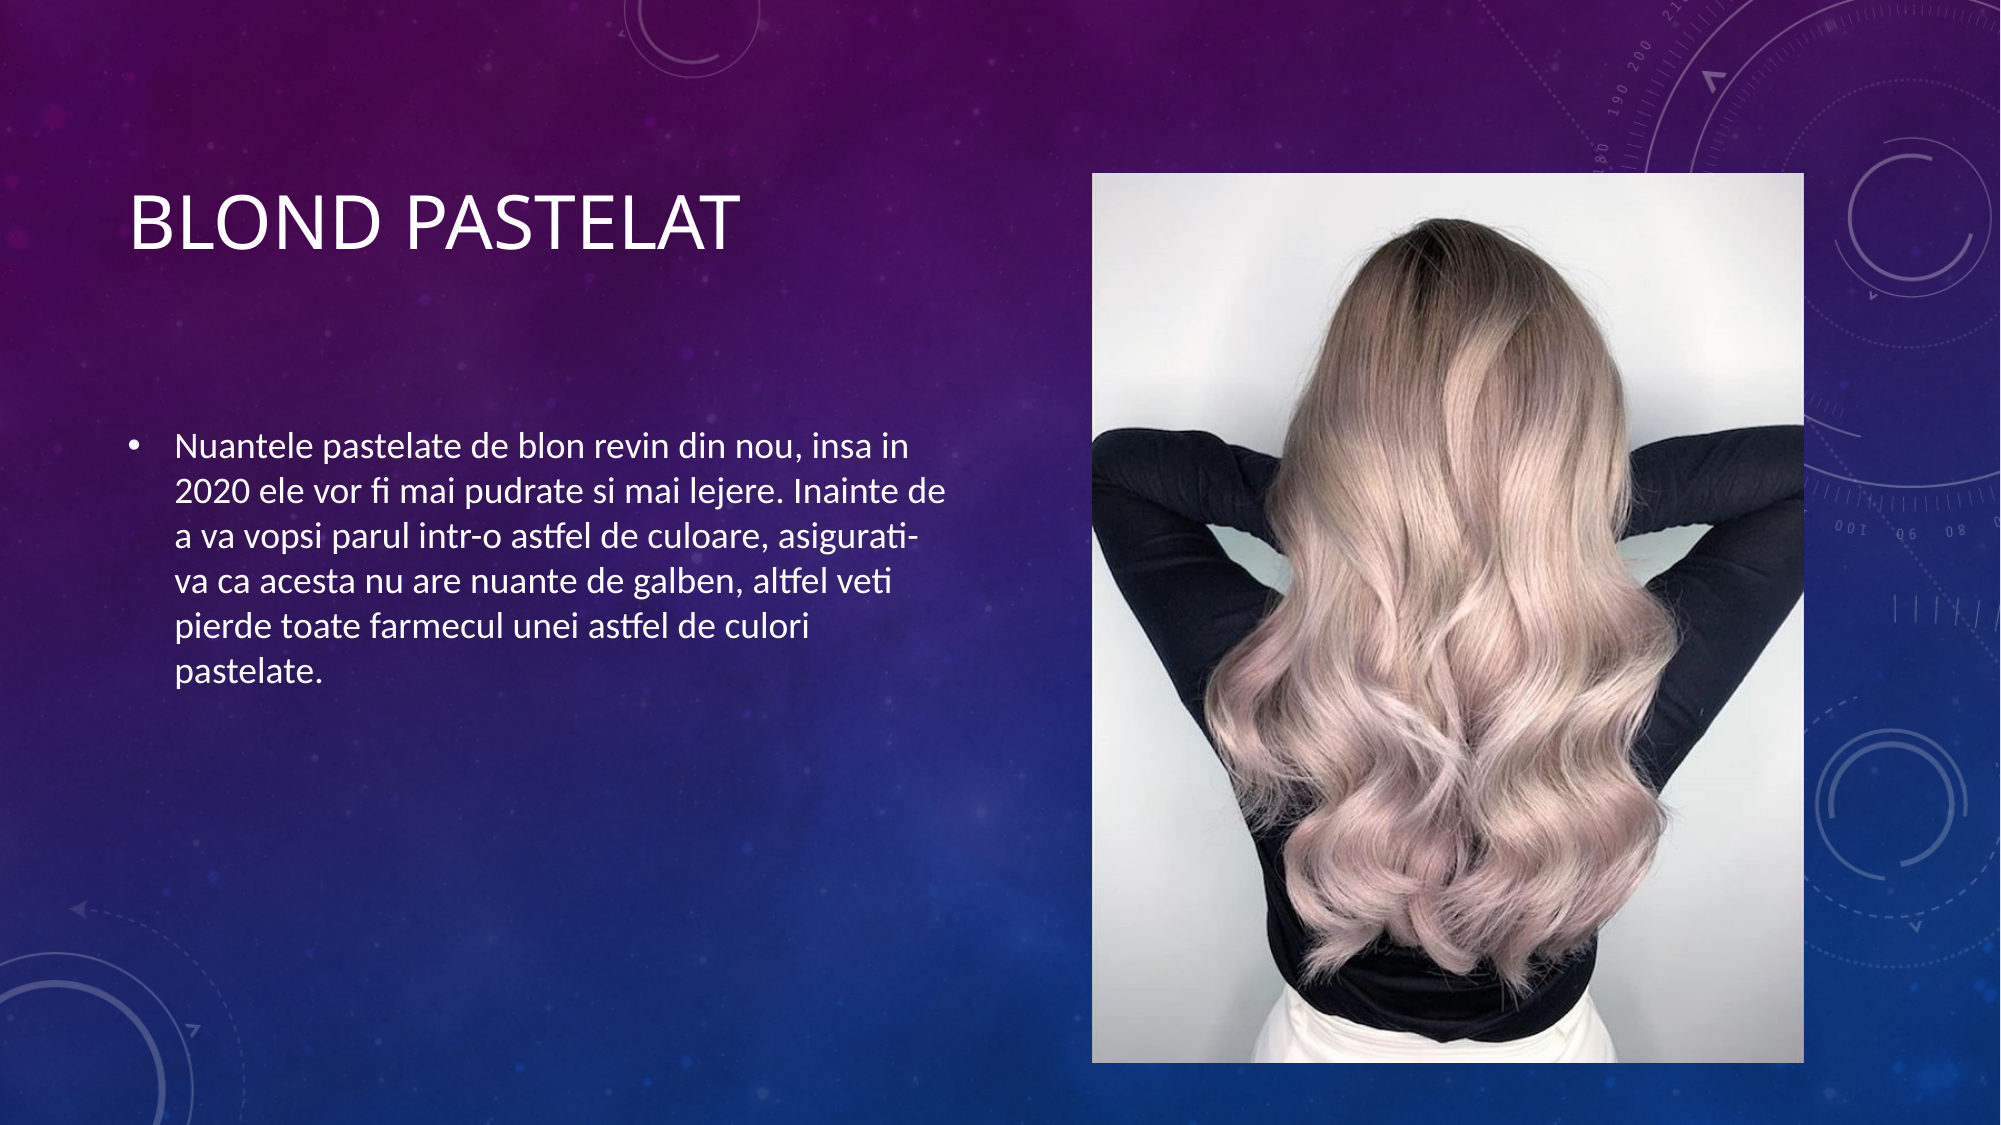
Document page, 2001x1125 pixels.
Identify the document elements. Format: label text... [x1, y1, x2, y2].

list Nuantele pastelate de blon revin din nou, insa in 2020 ele vor fi mai pudrate si mai lejere. Inainte de a va vopsi parul intr-o astfel de culoare, asigurati-va ca acesta nu are nuante de galben, altfel veti pierde toate farmecul unei astfel de culori pastelate. [112, 351, 964, 762]
title BLOND PASTELAT [112, 99, 1775, 339]
picture [0, 0, 2001, 1125]
